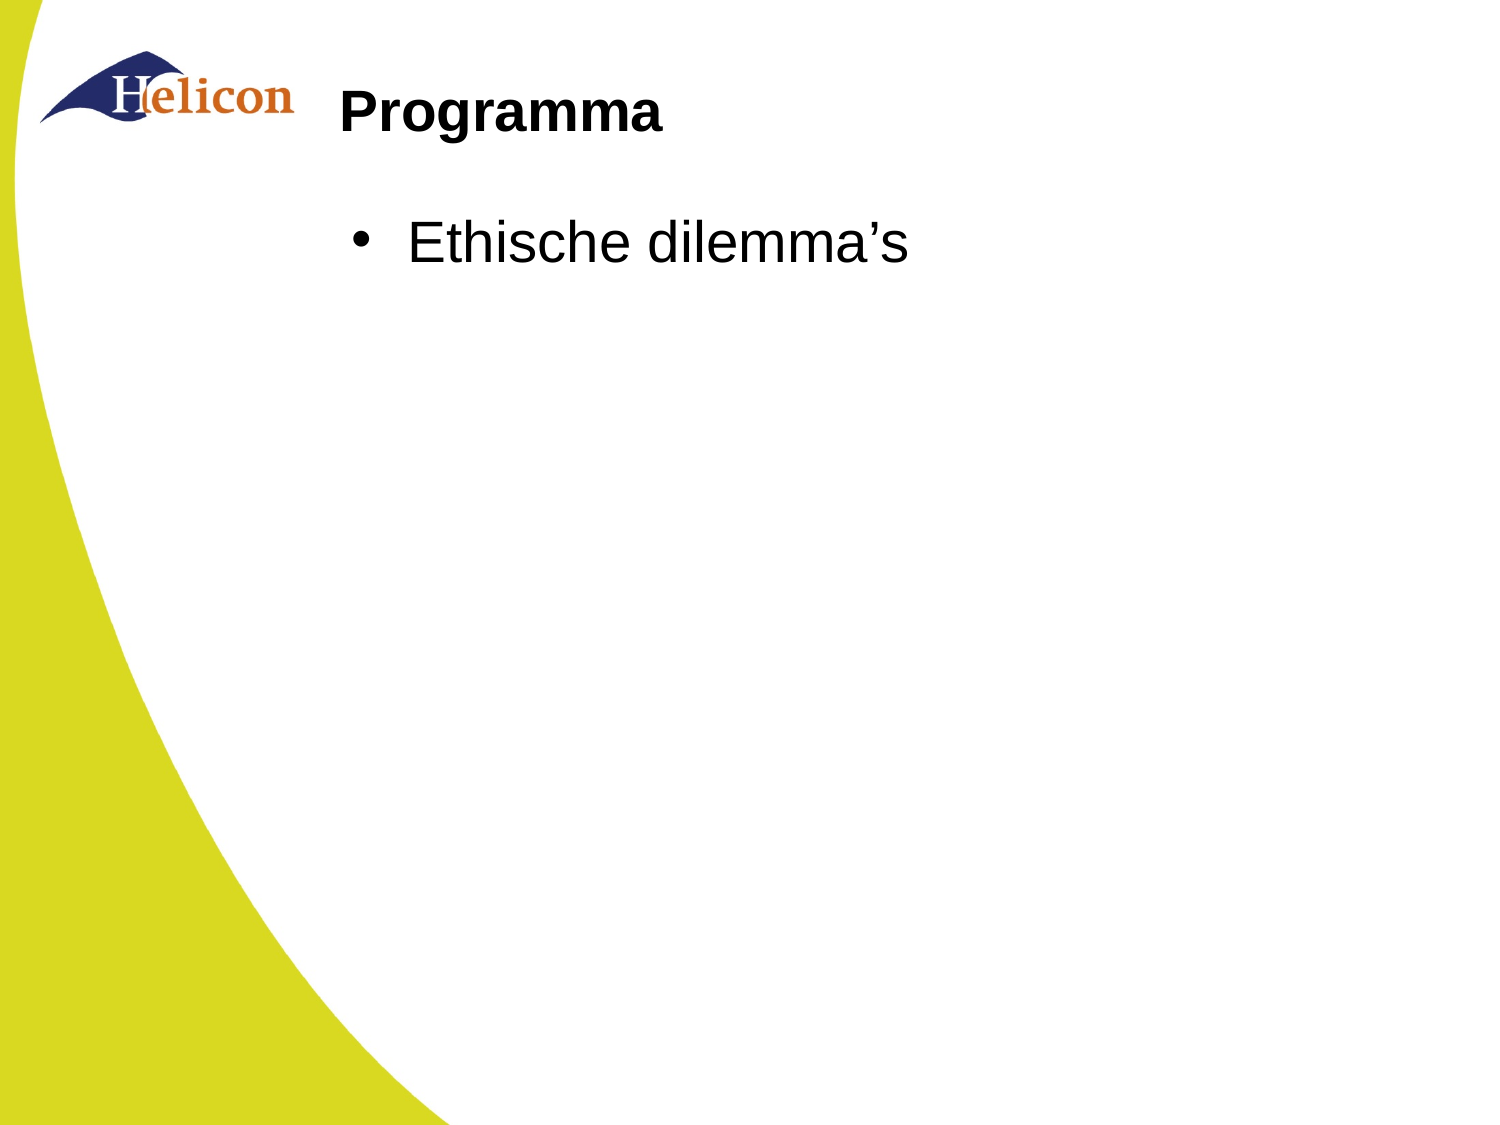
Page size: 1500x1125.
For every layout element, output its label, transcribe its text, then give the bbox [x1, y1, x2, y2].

title Programma [324, 54, 1415, 161]
list Ethische dilemma’s [336, 196, 1425, 1005]
picture [0, 0, 1500, 1125]
